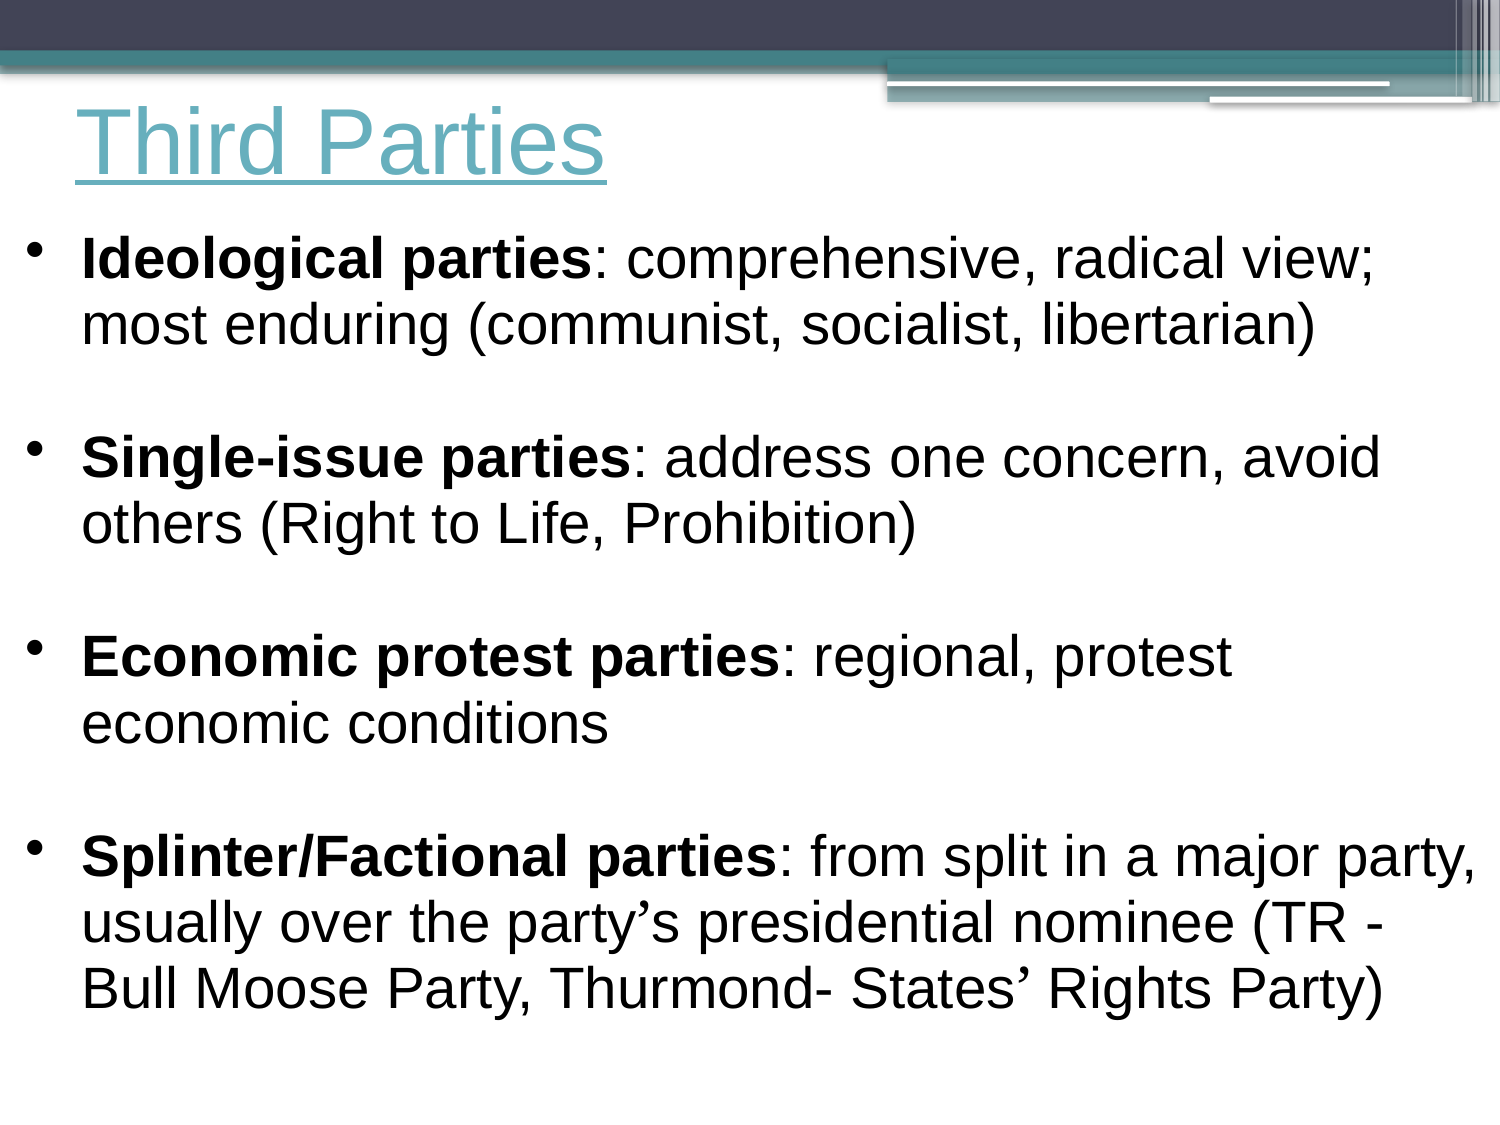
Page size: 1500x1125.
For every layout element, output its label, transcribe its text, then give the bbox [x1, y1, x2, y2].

subtitle Ideological parties: comprehensive, radical view; most enduring (communist, socialist, libertarian) Single-issue parties: address one concern, avoid others (Right to Life, Prohibition) Economic protest parties: regional, protest economic conditions Splinter/Factional parties: from split in a major party, usually over the party’s presidential nominee (TR - Bull Moose Party, Thurmond- States’ Rights Party) [6, 224, 1494, 1118]
title Third Parties [74, 87, 1413, 198]
